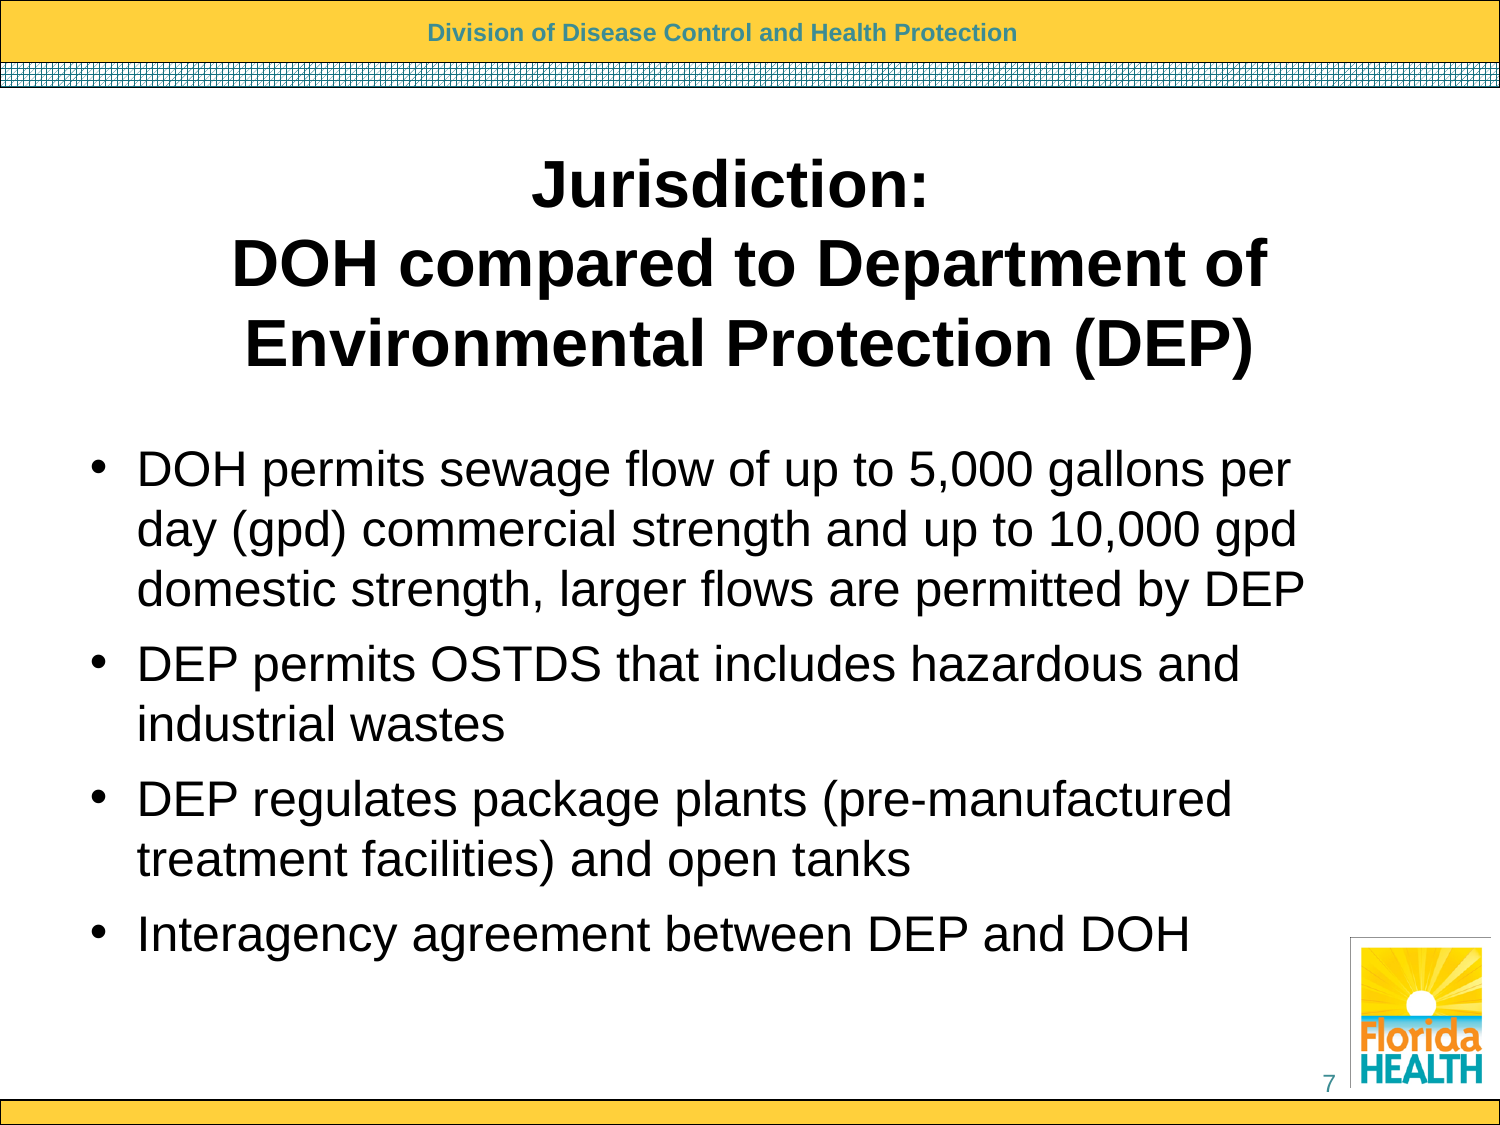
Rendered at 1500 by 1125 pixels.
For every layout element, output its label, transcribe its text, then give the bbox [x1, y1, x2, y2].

text_box DOH permits sewage flow of up to 5,000 gallons per day (gpd) commercial strength and up to 10,000 gpd domestic strength, larger flows are permitted by DEP DEP permits OSTDS that includes hazardous and industrial wastes DEP regulates package plants (pre-manufactured treatment facilities) and open tanks Interagency agreement between DEP and DOH [75, 428, 1400, 1029]
picture [1350, 937, 1491, 1088]
text_box Jurisdiction: DOH compared to Department of Environmental Protection (DEP) [74, 132, 1425, 248]
